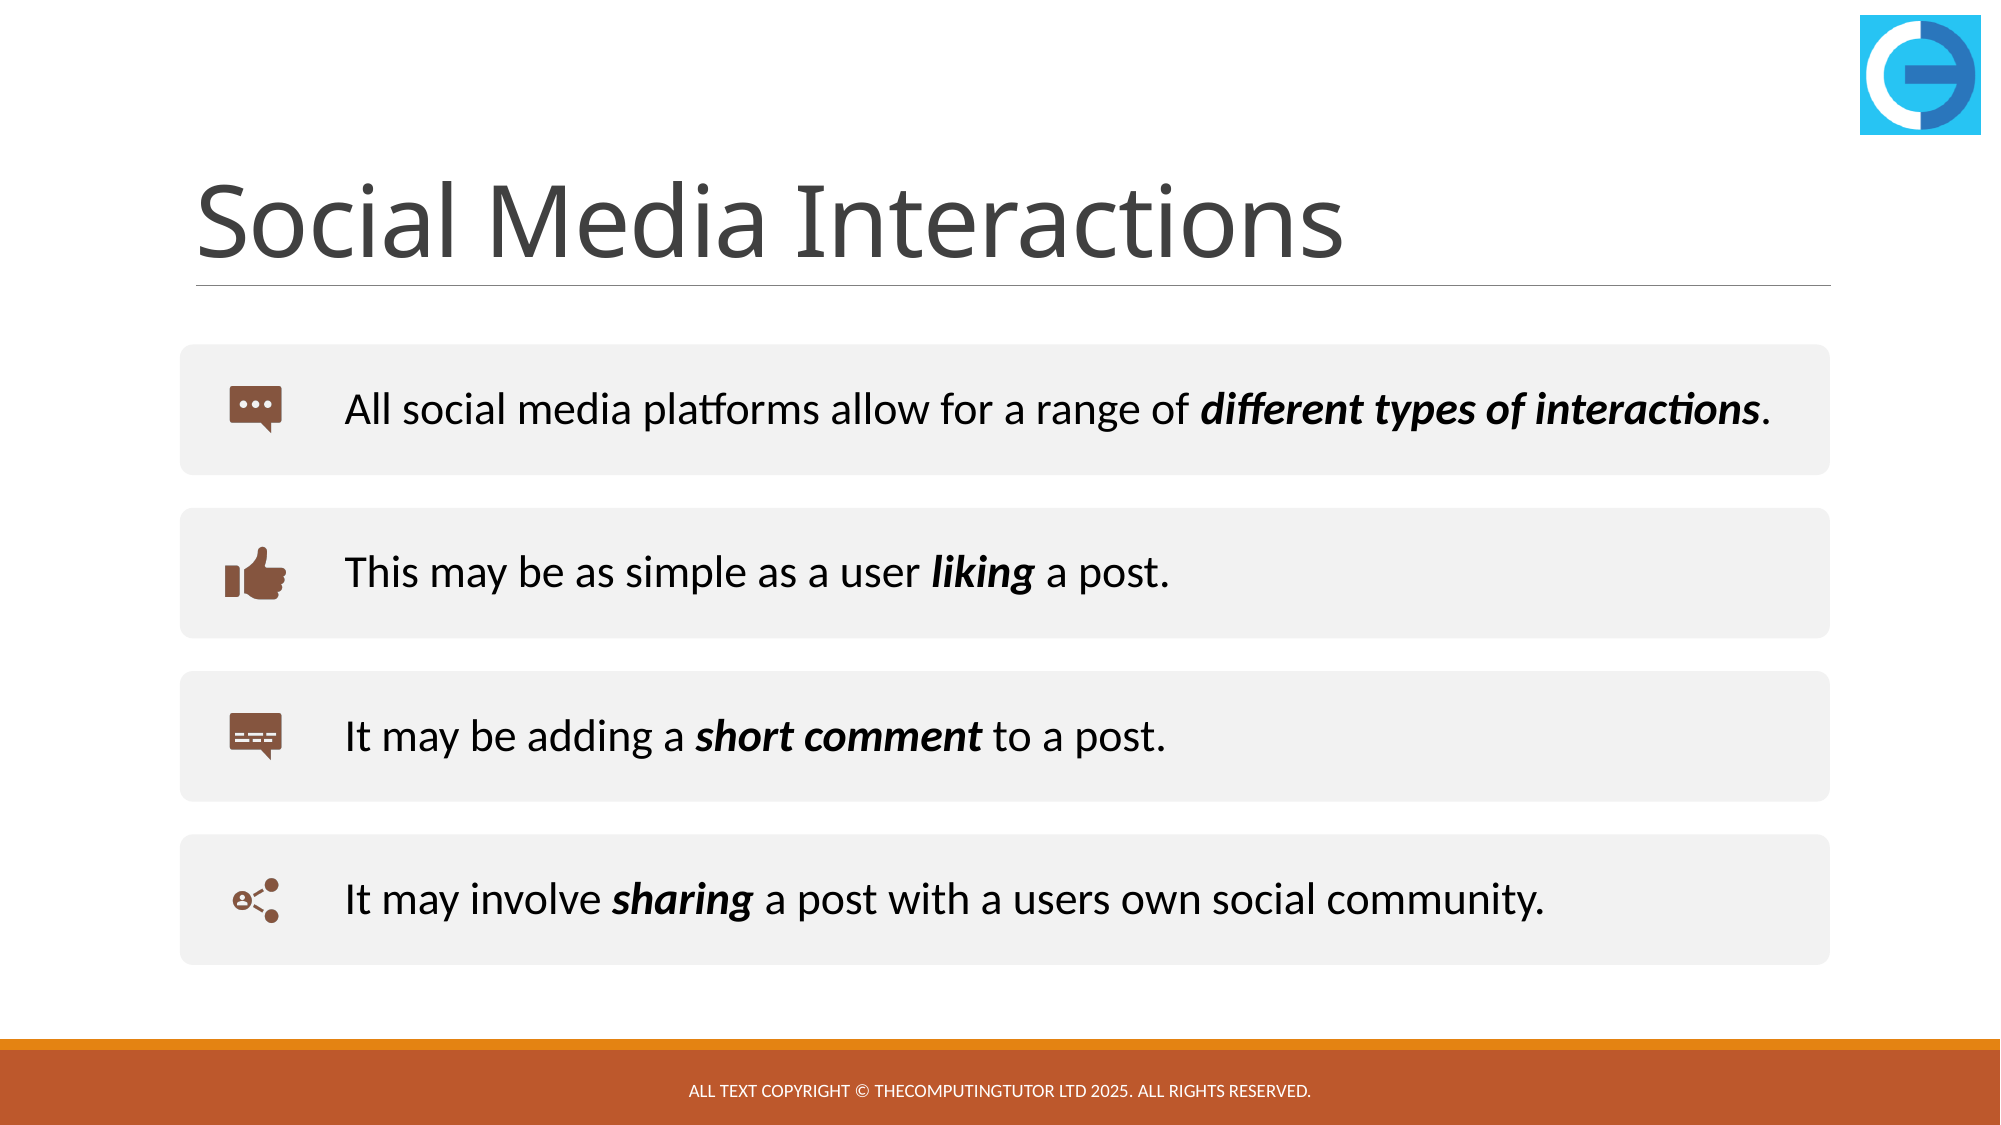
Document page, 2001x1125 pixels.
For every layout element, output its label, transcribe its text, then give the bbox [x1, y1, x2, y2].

title Social Media Interactions [180, 47, 1830, 285]
picture [1860, 15, 1981, 135]
footer All text copyright © TheComputingTutor Ltd 2025. All rights Reserved. [604, 1059, 1396, 1120]
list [179, 343, 1831, 966]
